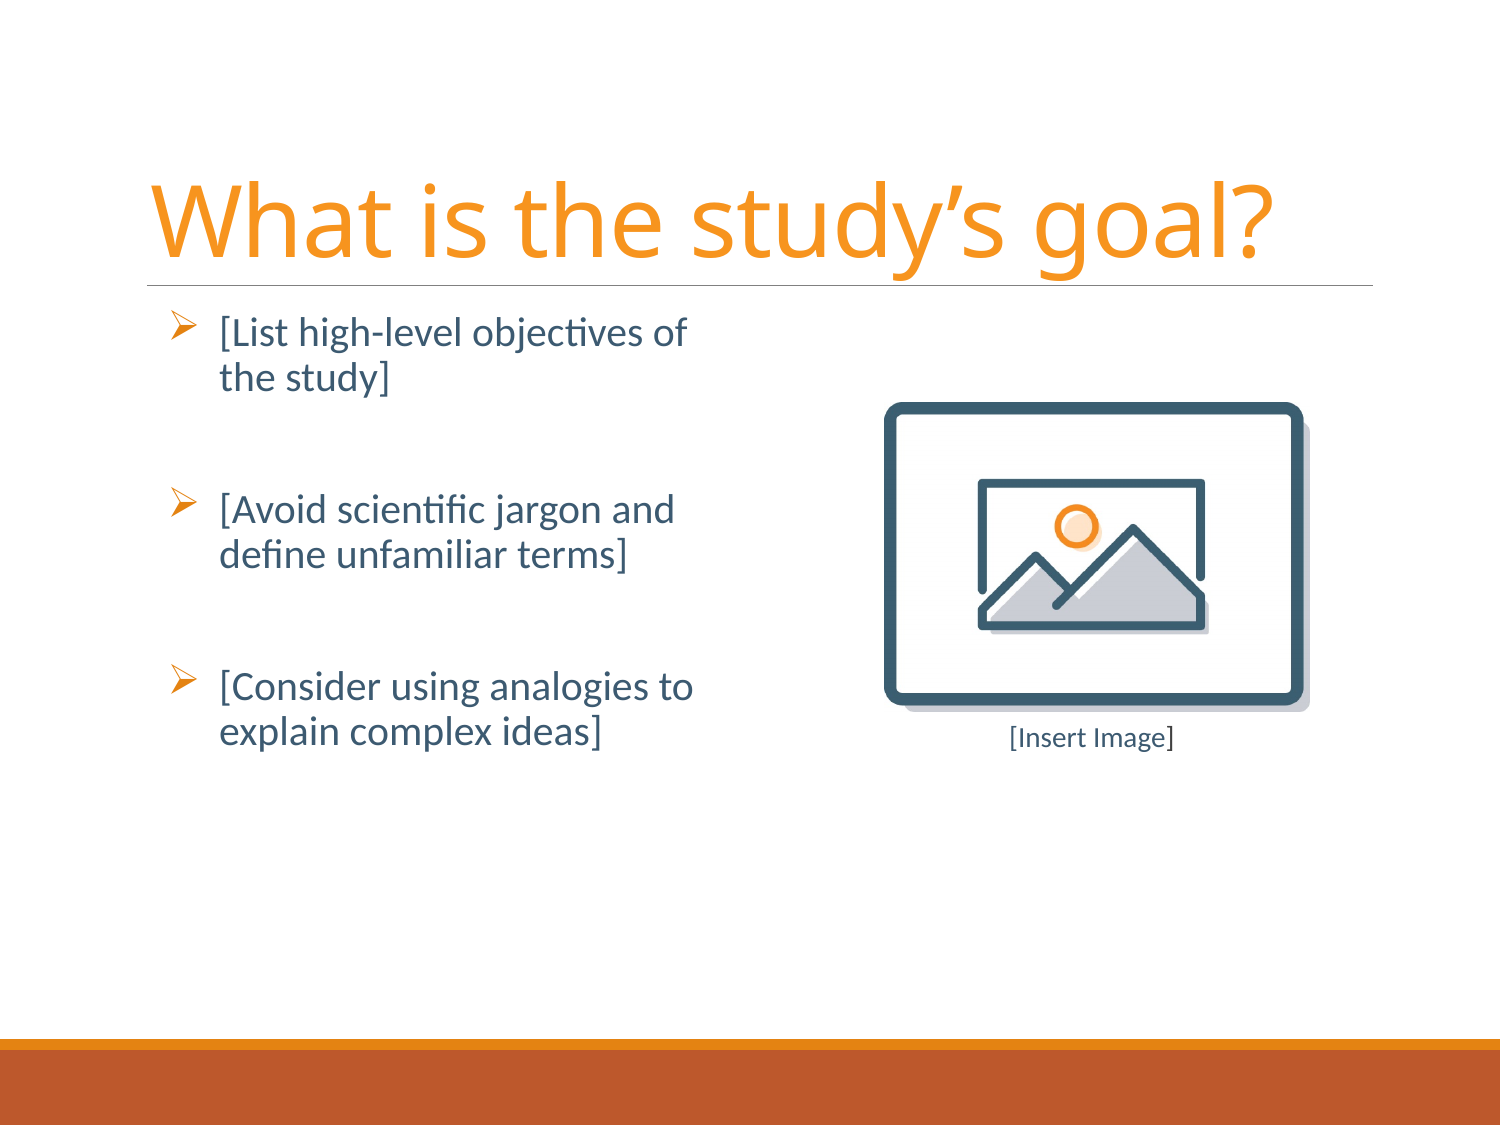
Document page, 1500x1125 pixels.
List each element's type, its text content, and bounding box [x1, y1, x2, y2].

title What is the study’s goal? [135, 47, 1373, 285]
picture [884, 402, 1311, 712]
list [List high-level objectives of the study] [Avoid scientific jargon and define unfamiliar terms] [Consider using analogies to explain complex ideas] [135, 302, 743, 963]
text_box [Insert Image] [994, 720, 1200, 762]
